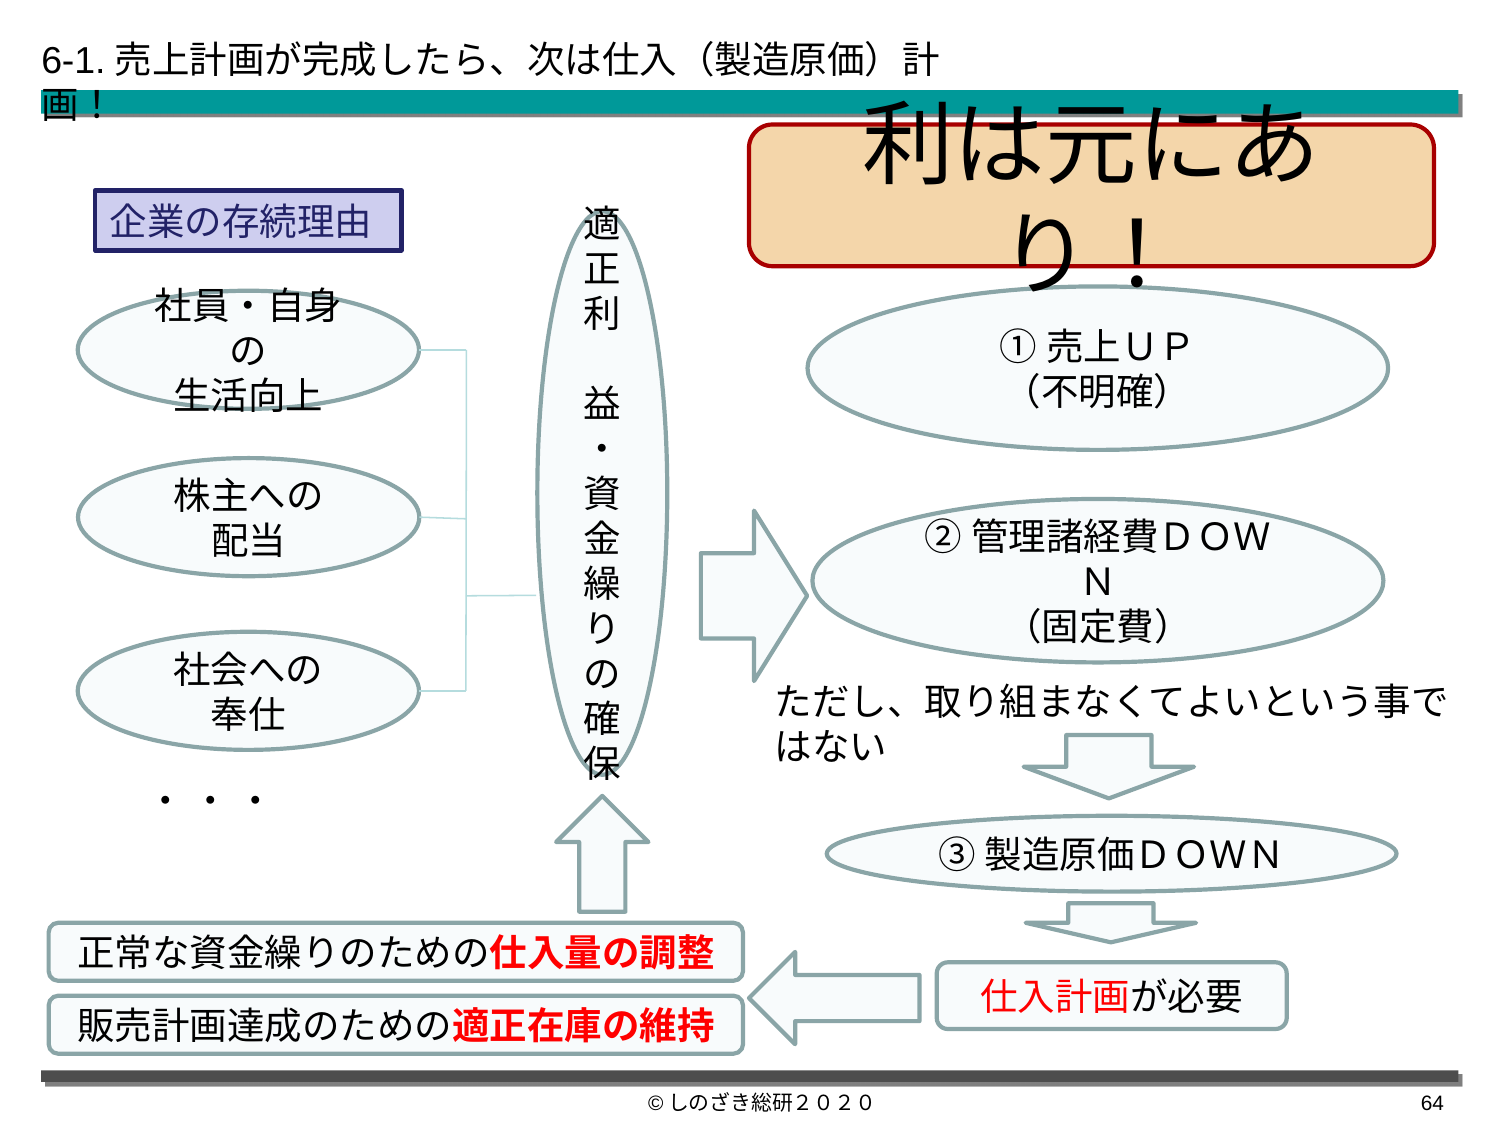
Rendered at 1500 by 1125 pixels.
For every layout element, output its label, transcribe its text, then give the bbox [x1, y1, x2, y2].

text_box [698, 508, 809, 684]
text_box 社会への 奉仕 [75, 629, 422, 752]
text_box 株主への 配当 [75, 455, 422, 579]
text_box [554, 793, 651, 914]
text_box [419, 516, 467, 520]
slide_number 63 [1108, 1082, 1459, 1125]
text_box 企業の存続理由 [95, 190, 402, 251]
text_box 6-1.売上計画が完成したら、次は仕入（製造原価）計画！ [26, 28, 972, 134]
text_box 社員・自身の 生活向上 [75, 288, 422, 411]
text_box ・・・ [210, 766, 287, 849]
text_box [1042, 776, 1176, 801]
text_box 正常な資金繰りのための仕入量の調整 [46, 920, 746, 983]
text_box 販売計画達成のための適正在庫の維持 [46, 993, 746, 1056]
text_box ただし、取り組まなくてよいという事ではない [760, 670, 1485, 776]
text_box [1023, 901, 1199, 945]
text_box [746, 949, 922, 1047]
text_box ②管理諸経費ＤＯＷＮ （固定費） [810, 496, 1386, 665]
text_box 仕入計画が必要 [934, 960, 1289, 1032]
text_box ①売上ＵＰ （不明確） [805, 284, 1391, 452]
text_box ③製造原価ＤＯＷＮ [824, 813, 1399, 894]
footer ©しのざき総研２０２０ [524, 1082, 1000, 1125]
text_box 適正利 益 ・ 資金繰りの確保 [535, 209, 670, 777]
text_box 利は元にあり！ [746, 122, 1437, 269]
